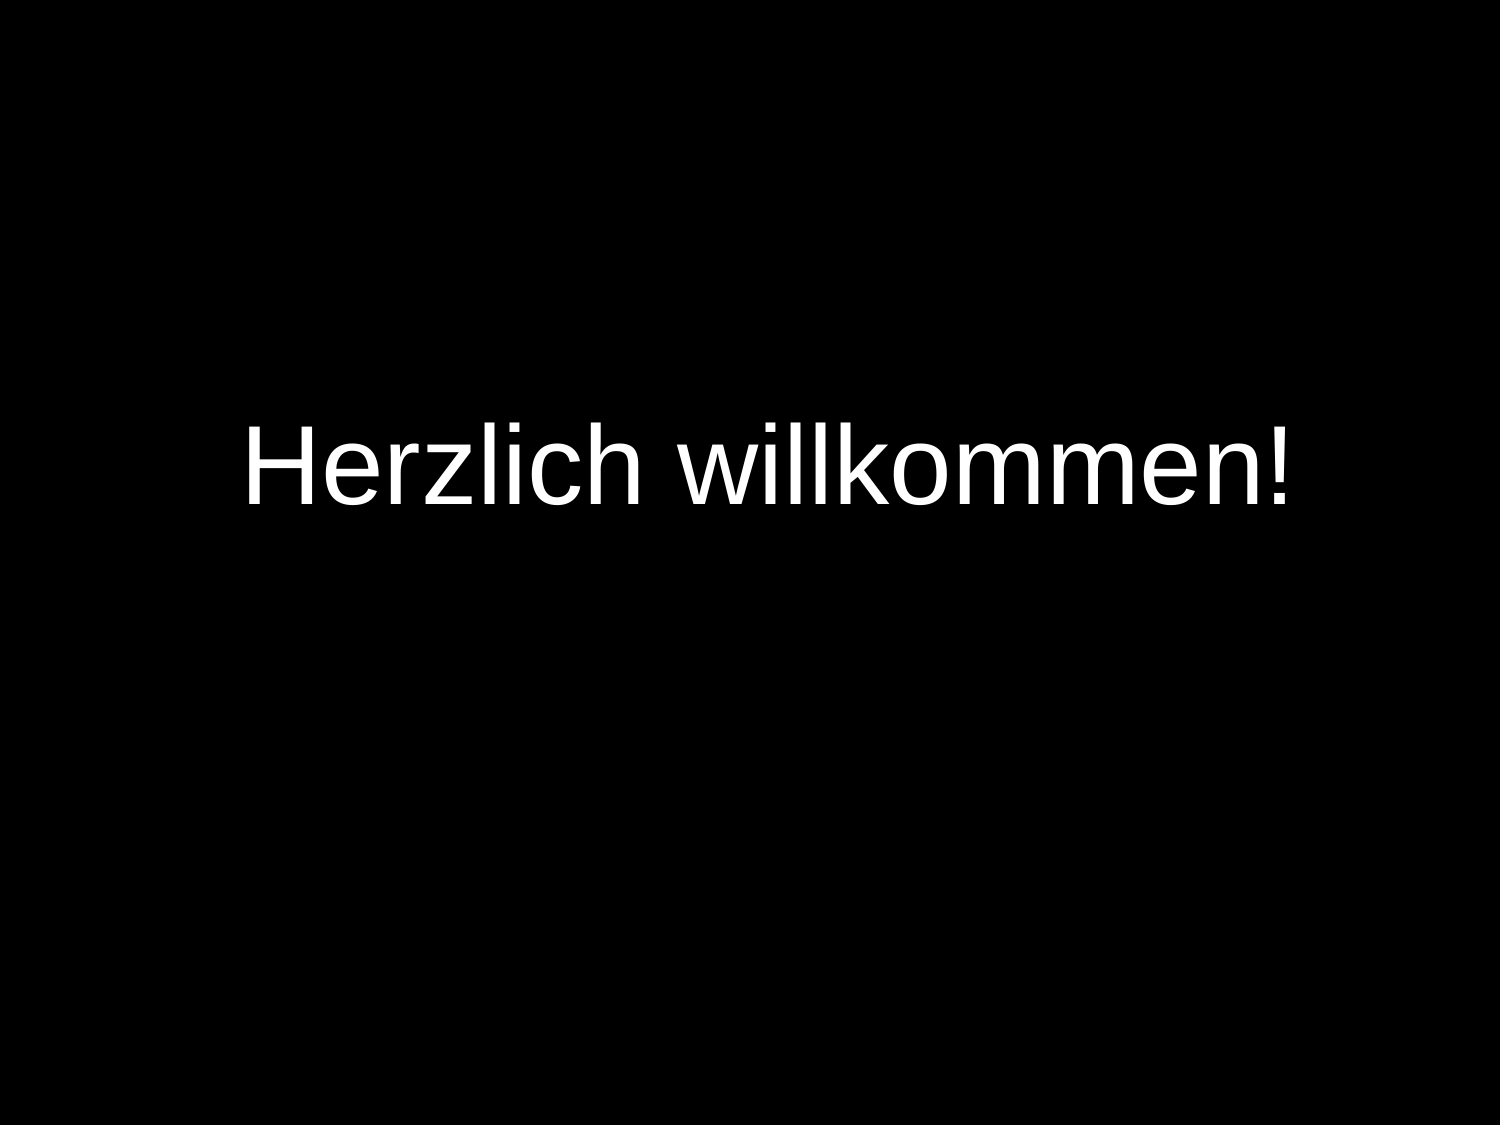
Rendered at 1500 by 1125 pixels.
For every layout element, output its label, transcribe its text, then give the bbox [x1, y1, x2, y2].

text_box Herzlich willkommen! [76, 397, 1460, 538]
